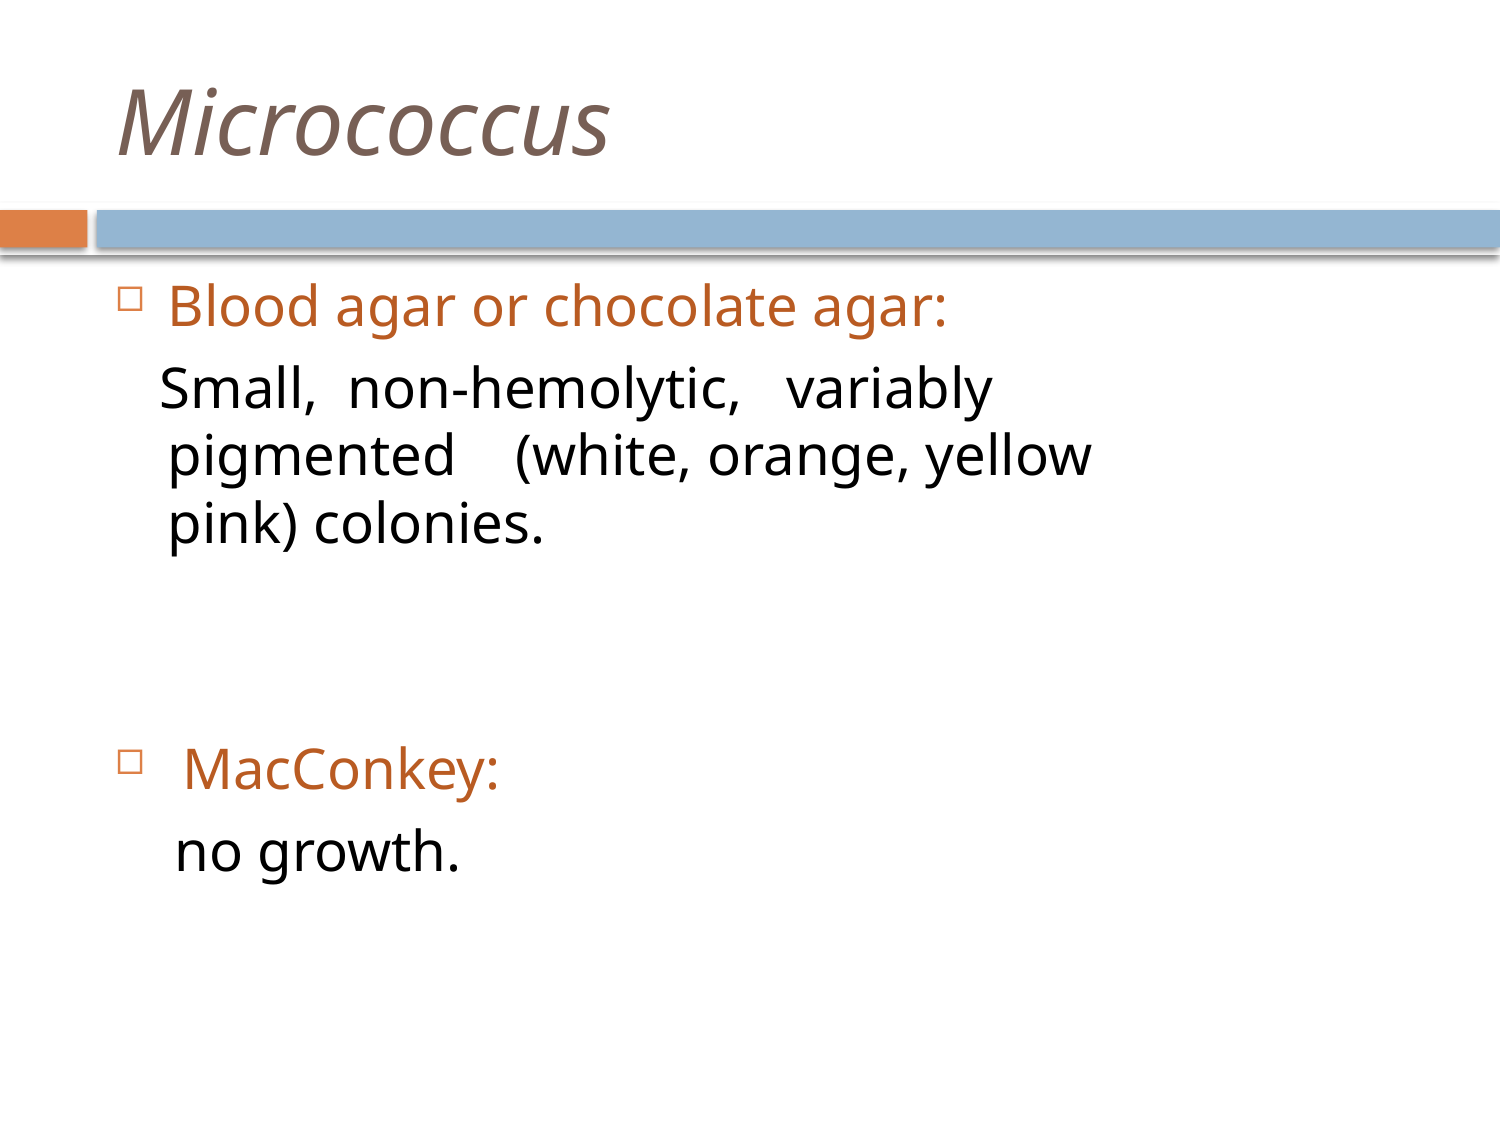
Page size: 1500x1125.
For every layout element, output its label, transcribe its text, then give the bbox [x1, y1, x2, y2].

list Blood agar or chocolate agar: Small, non-hemolytic, variably pigmented (white, orange, yellow pink) colonies. MacConkey: no growth. [100, 262, 1225, 1000]
title Micrococcus [100, 37, 1438, 200]
